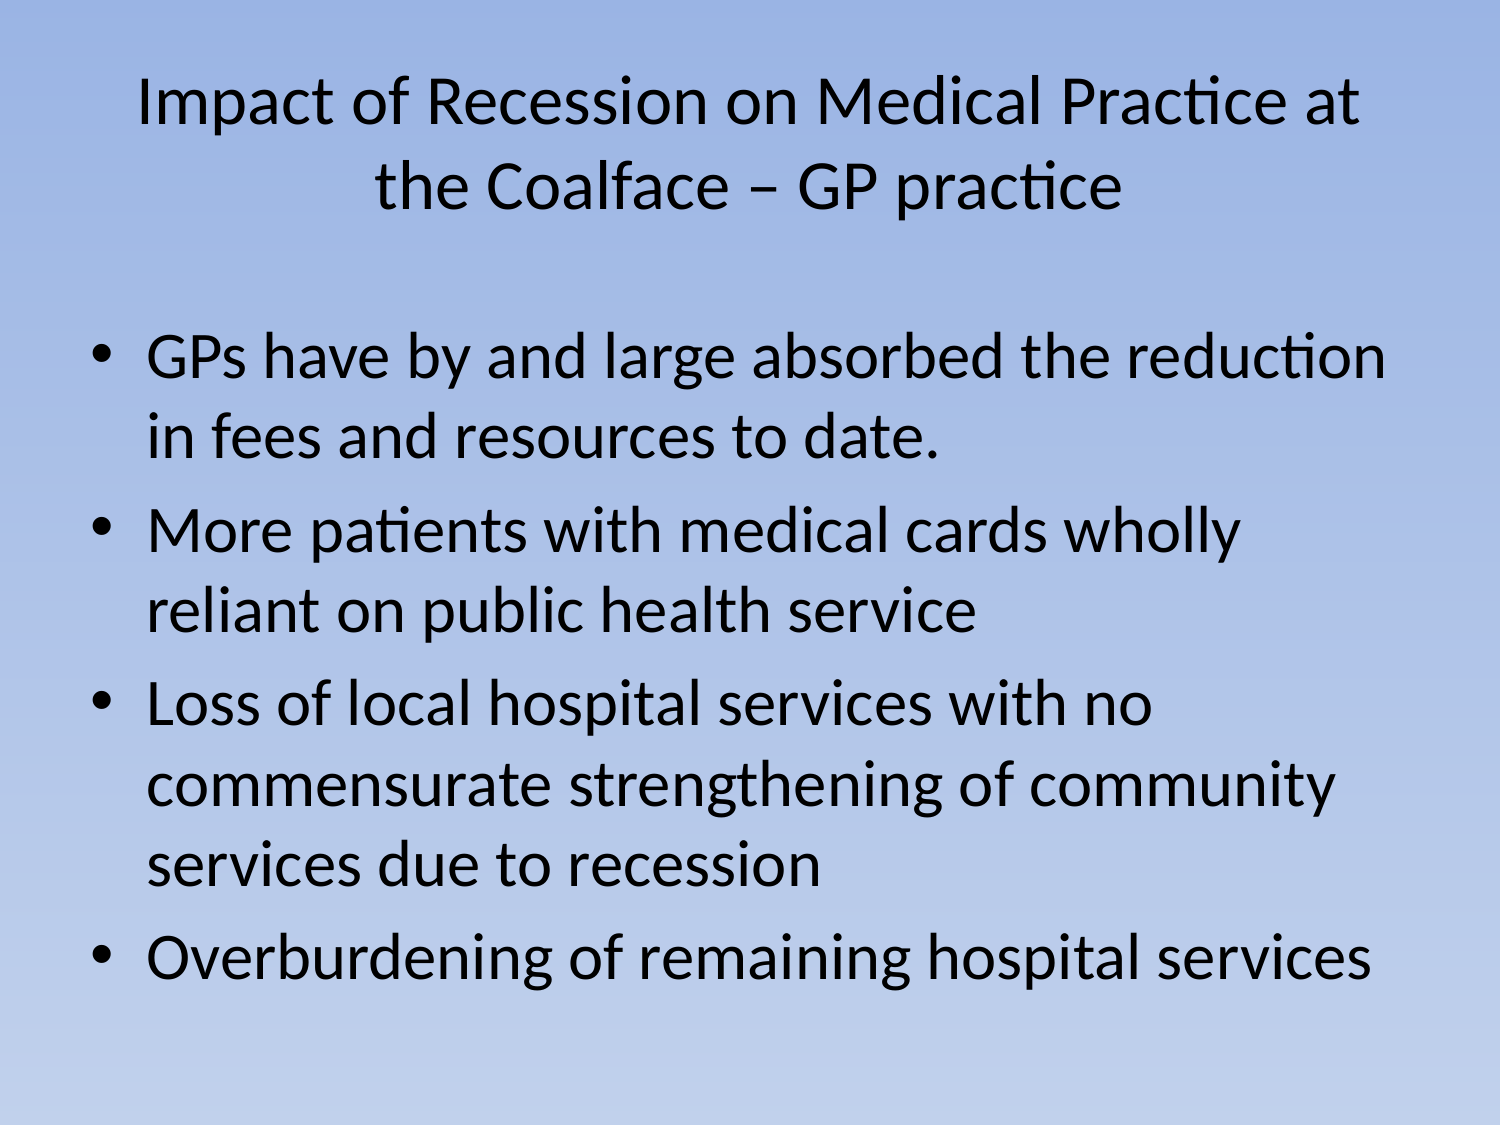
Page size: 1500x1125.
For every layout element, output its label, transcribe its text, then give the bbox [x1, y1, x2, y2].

list GPs have by and large absorbed the reduction in fees and resources to date. More patients with medical cards wholly reliant on public health service Loss of local hospital services with no commensurate strengthening of community services due to recession Overburdening of remaining hospital services [75, 304, 1425, 1005]
title Impact of Recession on Medical Practice at the Coalface – GP practice [75, 45, 1425, 233]
